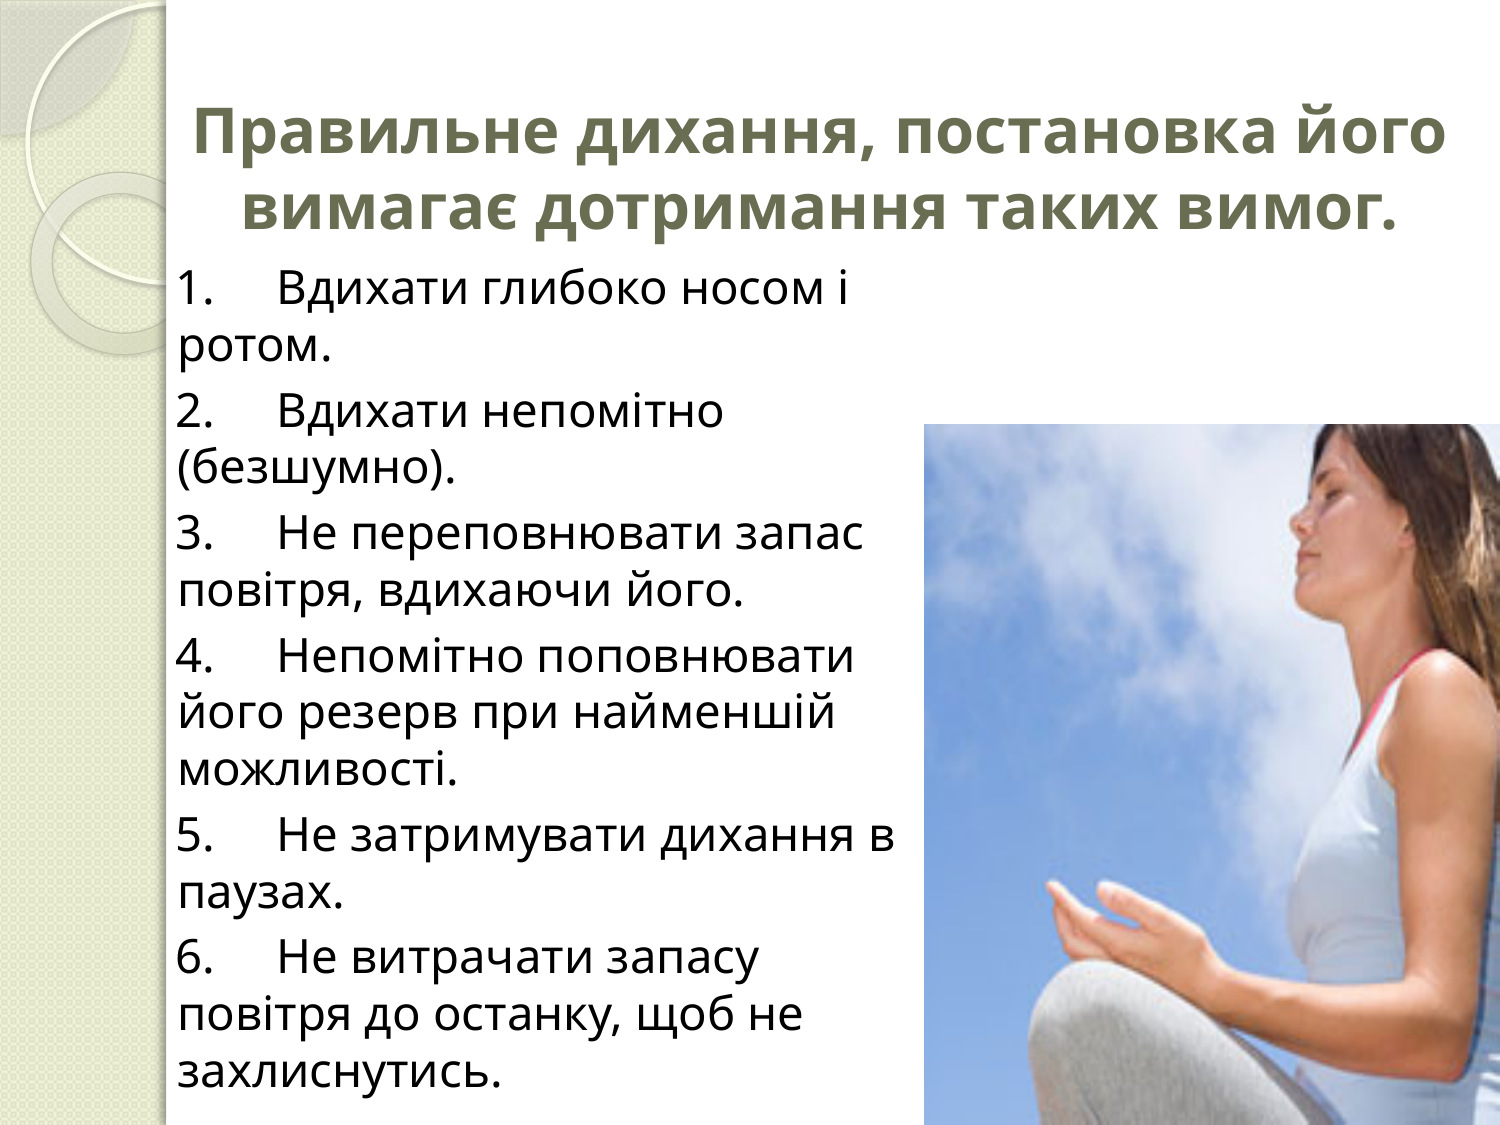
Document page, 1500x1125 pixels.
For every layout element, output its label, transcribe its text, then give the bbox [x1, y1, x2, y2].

list 1. Вдихати глибоко носом і ротом. 2. Вдихати непомітно (безшумно). 3. Не переповнювати запас повітря, вдихаючи його. 4. Непомітно поповнювати його резерв при найменшій можливості. 5. Не затримувати дихання в паузах. 6. Не витрачати запасу повітря до останку, щоб не захлиснутись. [112, 249, 938, 1125]
title Правильне дихання, постановка його вимагає дотримання таких вимог. [174, 45, 1466, 288]
picture [924, 424, 1500, 1125]
